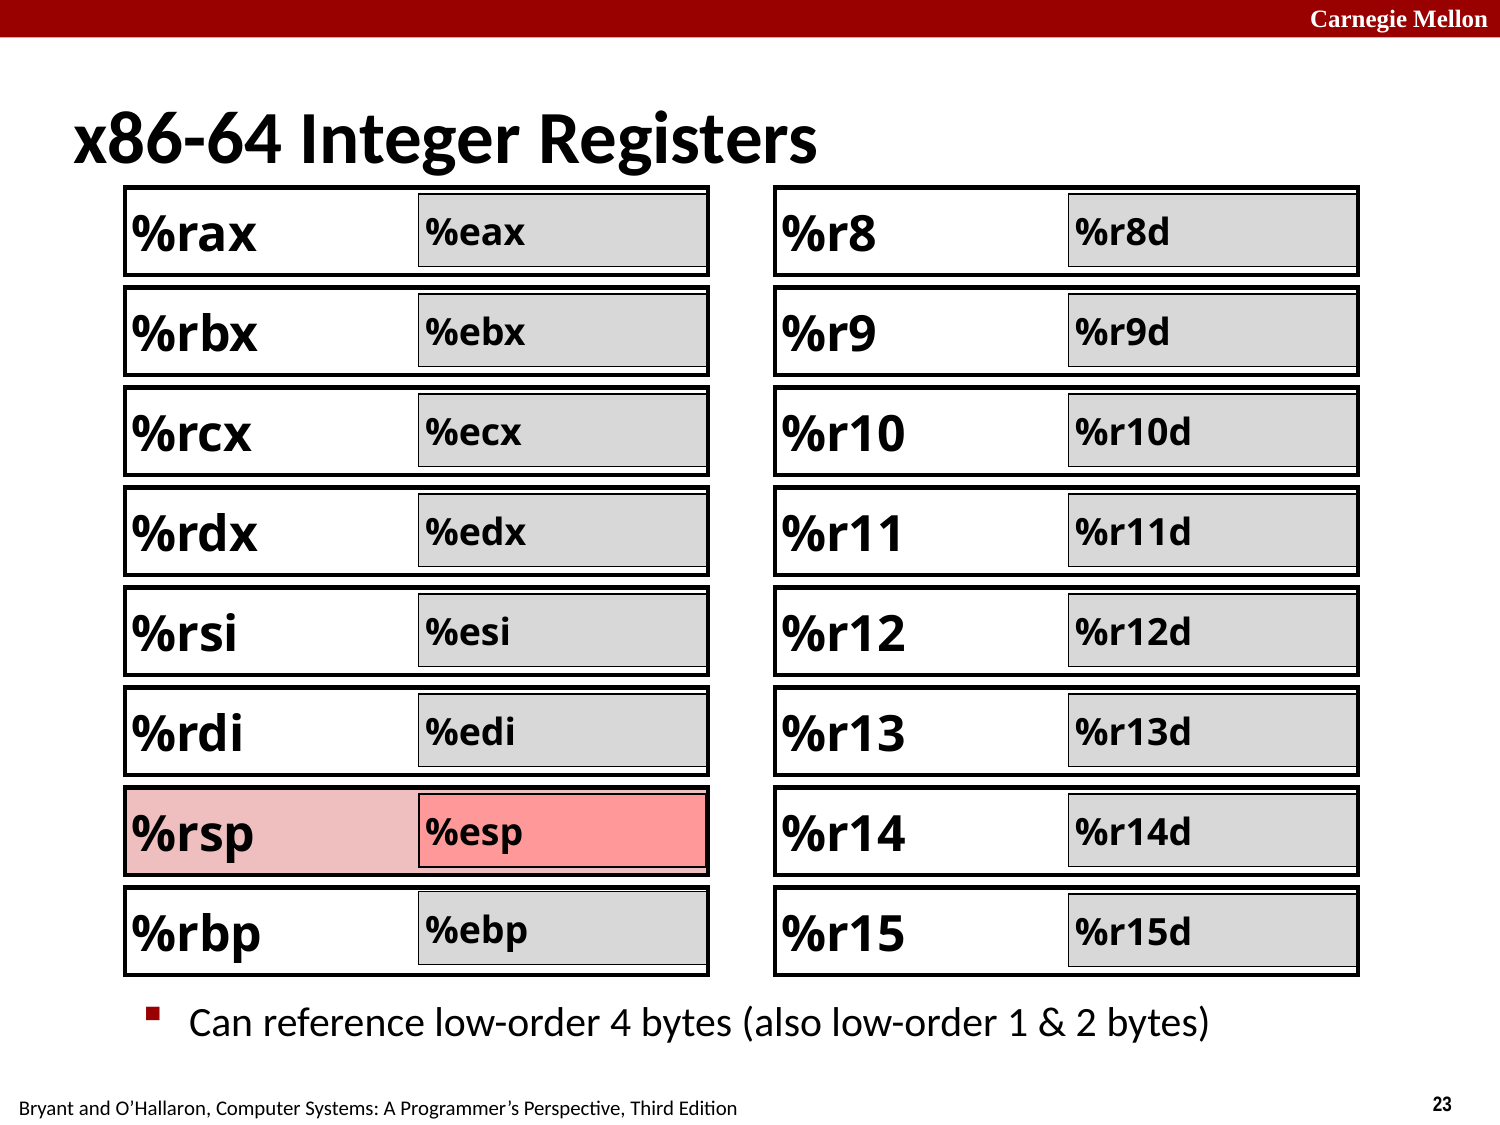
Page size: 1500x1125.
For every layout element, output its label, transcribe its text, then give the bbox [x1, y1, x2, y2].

text_box %rcx [124, 387, 709, 475]
text_box %rax [124, 187, 709, 275]
text_box %r8 [774, 187, 1359, 275]
text_box %r13 [774, 687, 1359, 775]
text_box %rsp [124, 787, 709, 875]
text_box %r14 [774, 787, 1359, 875]
text_box %r15 [774, 887, 1359, 975]
text_box %rbx [124, 287, 709, 375]
text_box %rsi [124, 587, 709, 675]
title x86-64 Integer Registers [58, 71, 1305, 197]
text_box %rbp [124, 887, 709, 975]
text_box %r9 [774, 287, 1359, 375]
text_box %r10 [774, 387, 1359, 475]
text_box %r11 [774, 487, 1359, 575]
list Can reference low-order 4 bytes (also low-order 1 & 2 bytes) [51, 987, 1255, 1125]
text_box %rdx [124, 487, 709, 575]
text_box %esp [418, 793, 707, 867]
text_box %r12 [774, 587, 1359, 675]
text_box %rdi [124, 687, 709, 775]
